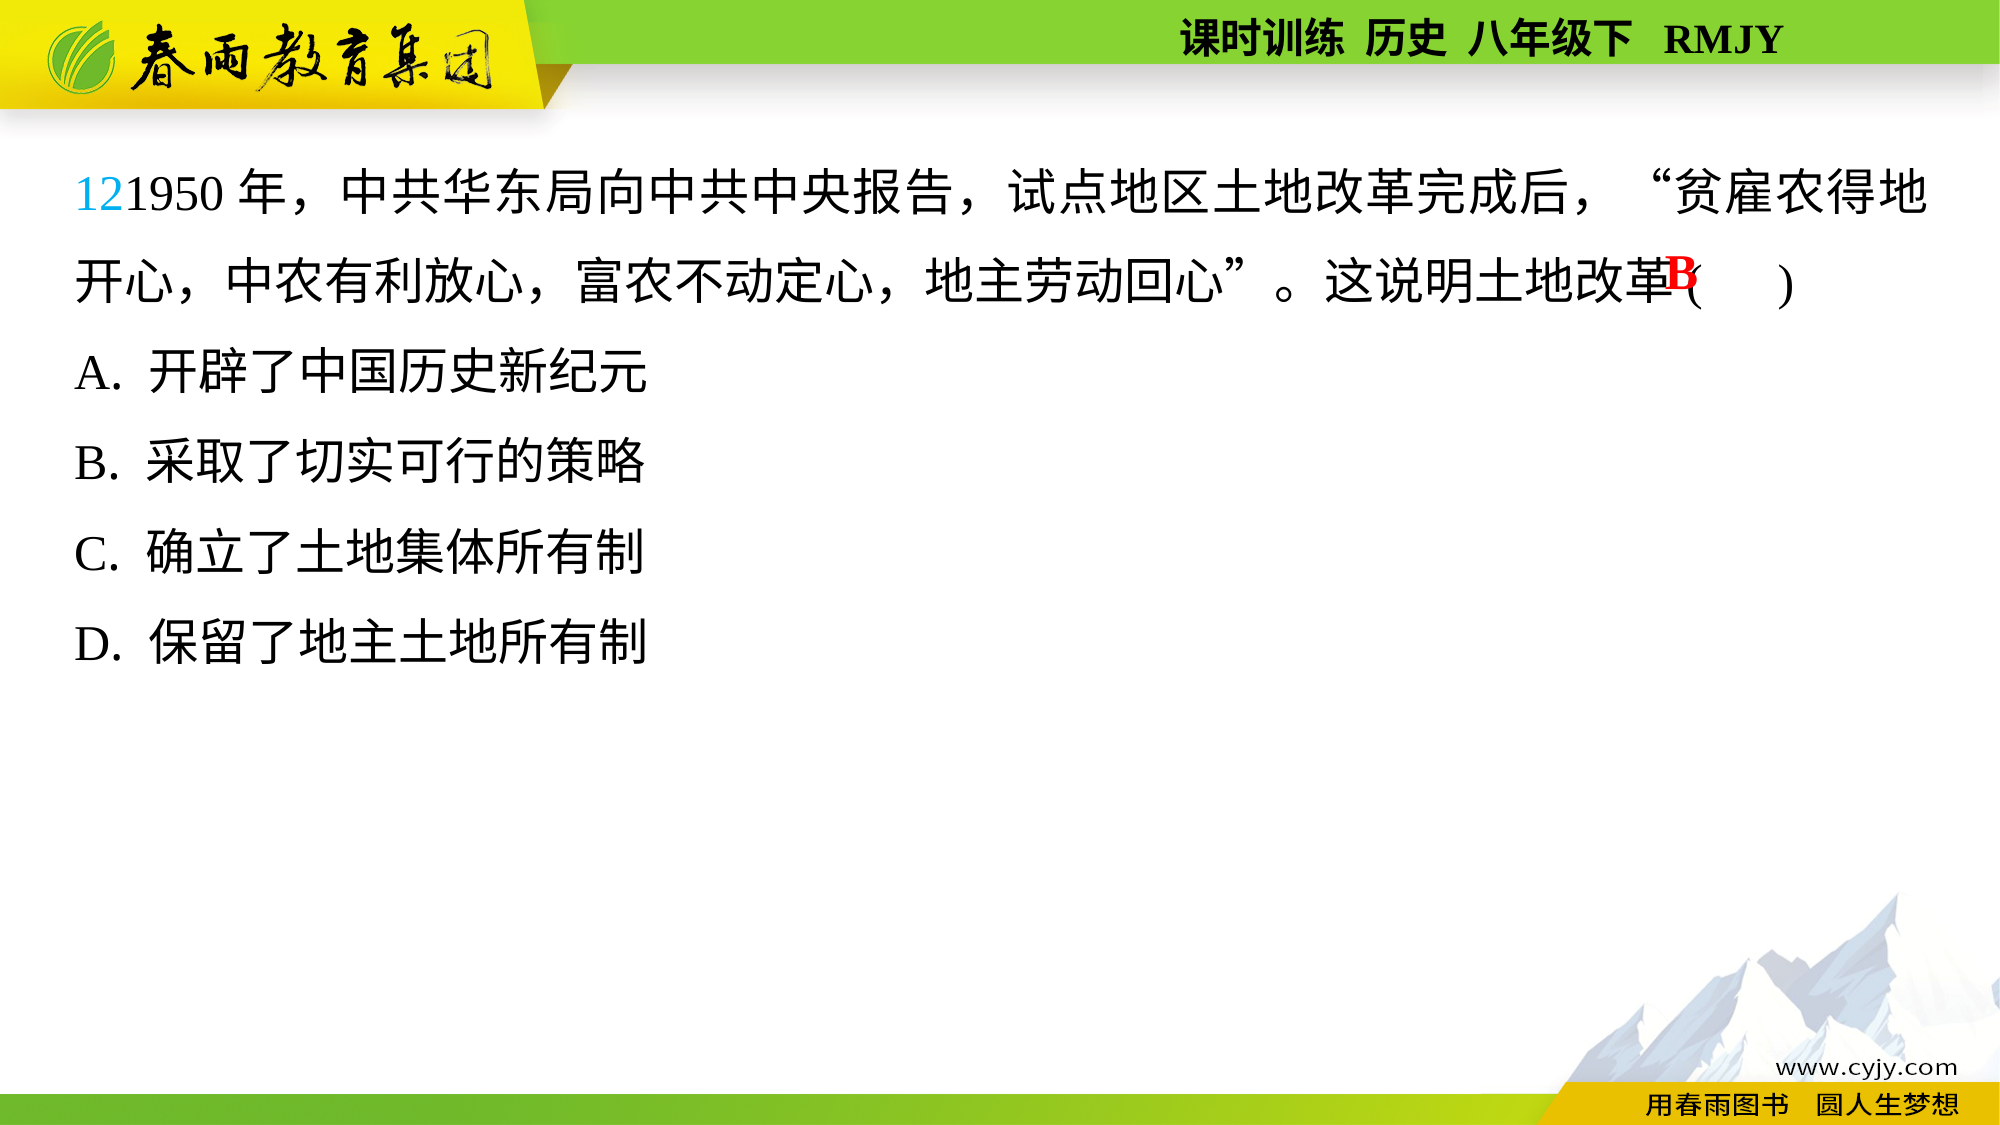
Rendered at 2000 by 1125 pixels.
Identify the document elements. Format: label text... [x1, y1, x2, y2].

text_box B [1650, 231, 1713, 307]
picture [0, 0, 2000, 1125]
list 121950年，中共华东局向中共中央报告，试点地区土地改革完成后，“贫雇农得地开心，中农有利放心，富农不动定心，地主劳动回心”。这说明土地改革( ) A. 开辟了中国历史新纪元 B. 采取了切实可行的策略 C. 确立了土地集体所有制 D. 保留了地主土地所有制 [59, 122, 1944, 683]
